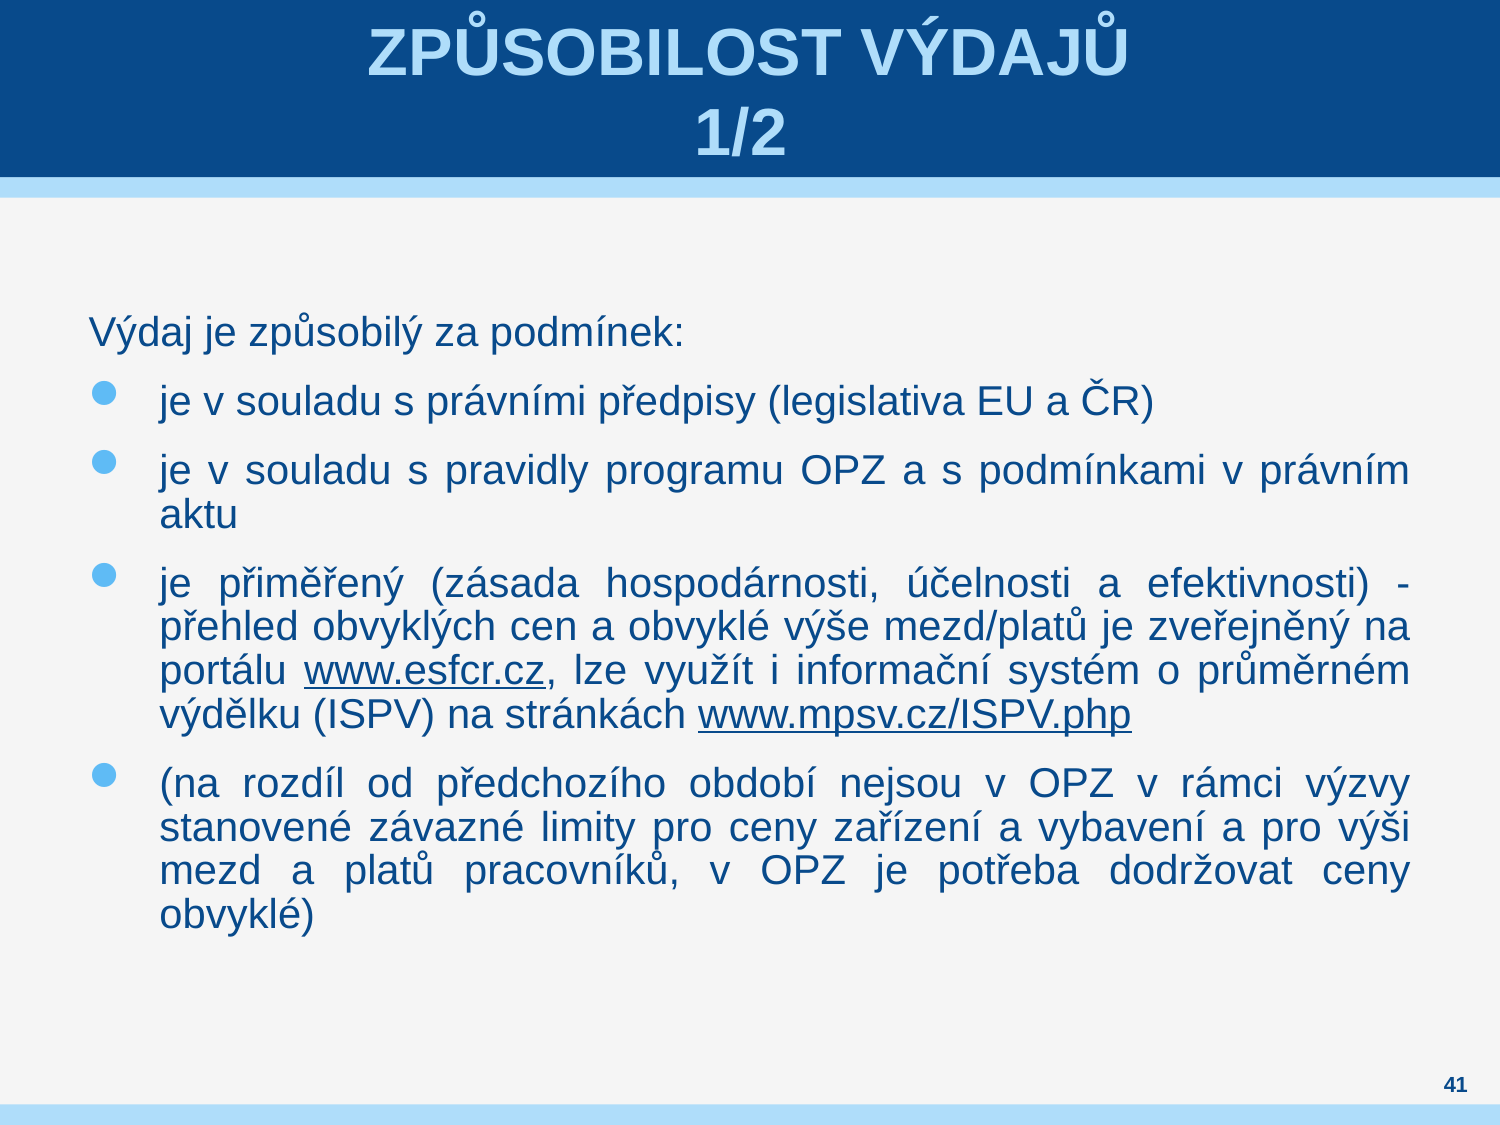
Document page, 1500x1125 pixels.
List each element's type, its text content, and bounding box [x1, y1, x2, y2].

slide_number 41 [1417, 1068, 1495, 1099]
list Výdaj je způsobilý za podmínek: je v souladu s právními předpisy (legislativa EU a ČR) je v souladu s pravidly programu OPZ a s podmínkami v právním aktu je přiměřený (zásada hospodárnosti, účelnosti a efektivnosti) - přehled obvyklých cen a obvyklé výše mezd/platů je zveřejněný na portálu www.esfcr.cz, lze využít i informační systém o průměrném výdělku (ISPV) na stránkách www.mpsv.cz/ISPV.php (na rozdíl od předchozího období nejsou v OPZ v rámci výzvy stanovené závazné limity pro ceny zařízení a vybavení a pro výši mezd a platů pracovníků, v OPZ je potřeba dodržovat ceny obvyklé) [88, 295, 1412, 1004]
title Způsobilost výdajů 1/2 [59, 0, 1441, 178]
